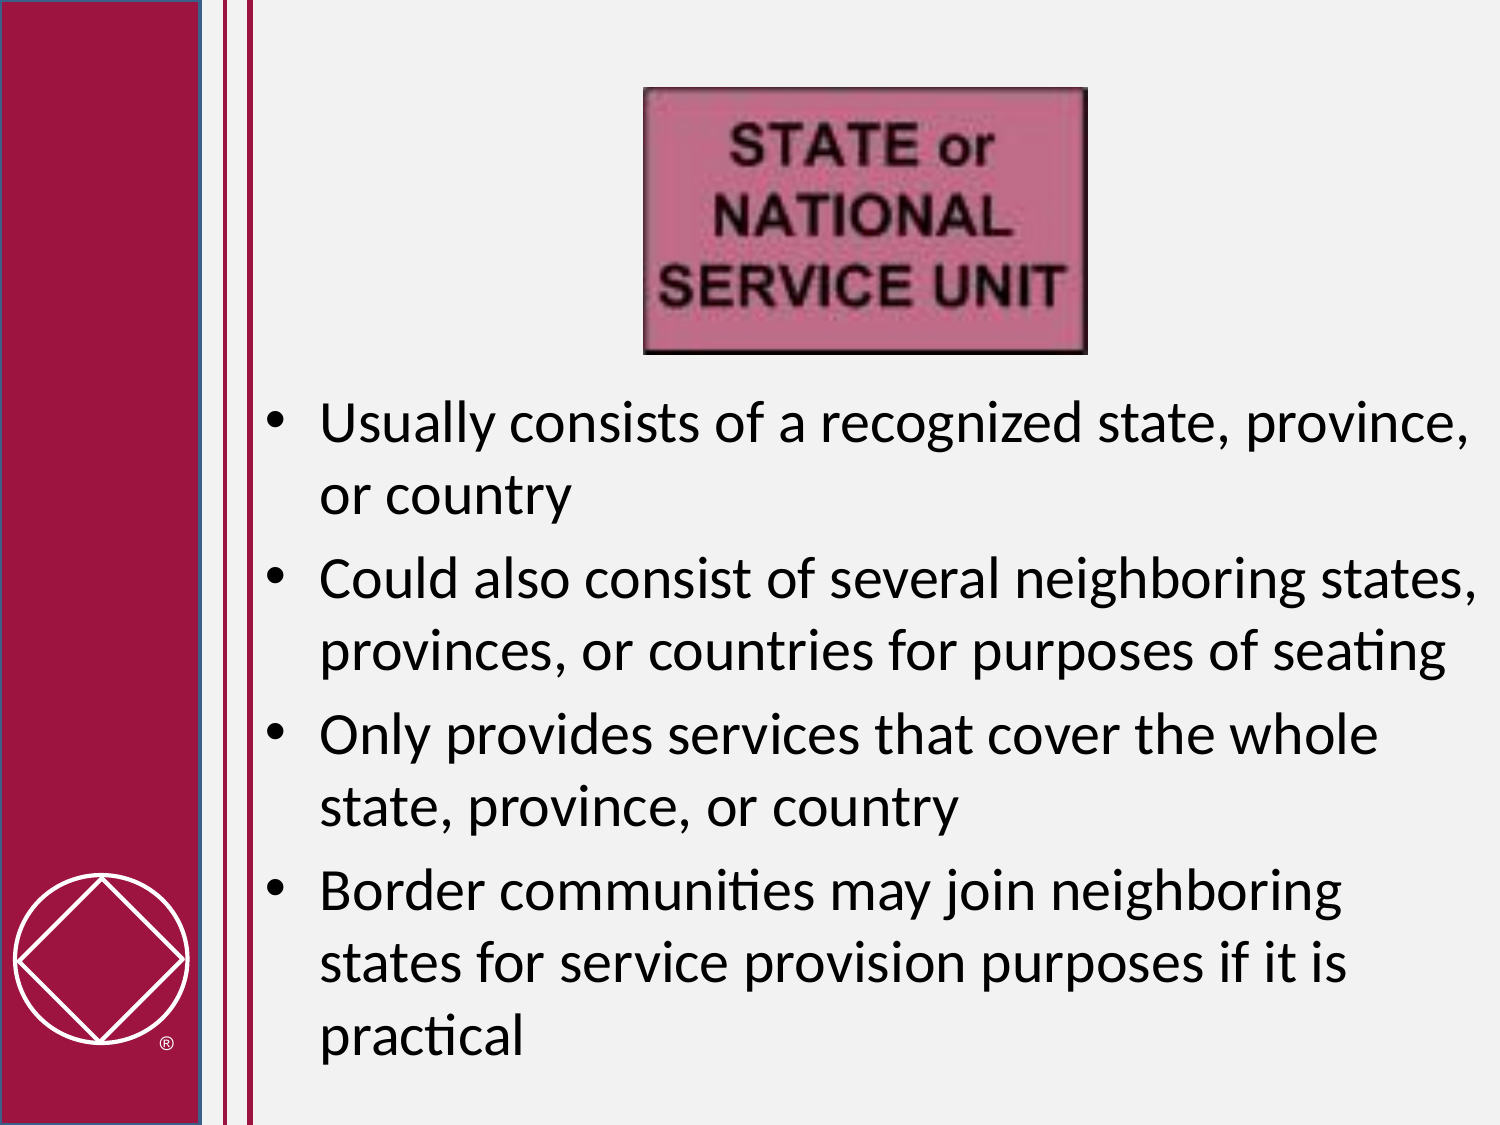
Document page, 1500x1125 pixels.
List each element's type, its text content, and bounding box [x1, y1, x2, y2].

picture [643, 87, 1088, 356]
list Usually consists of a recognized state, province, or country Could also consist of several neighboring states, provinces, or countries for purposes of seating Only provides services that cover the whole state, province, or country Border communities may join neighboring states for service provision purposes if it is practical [249, 375, 1500, 1113]
